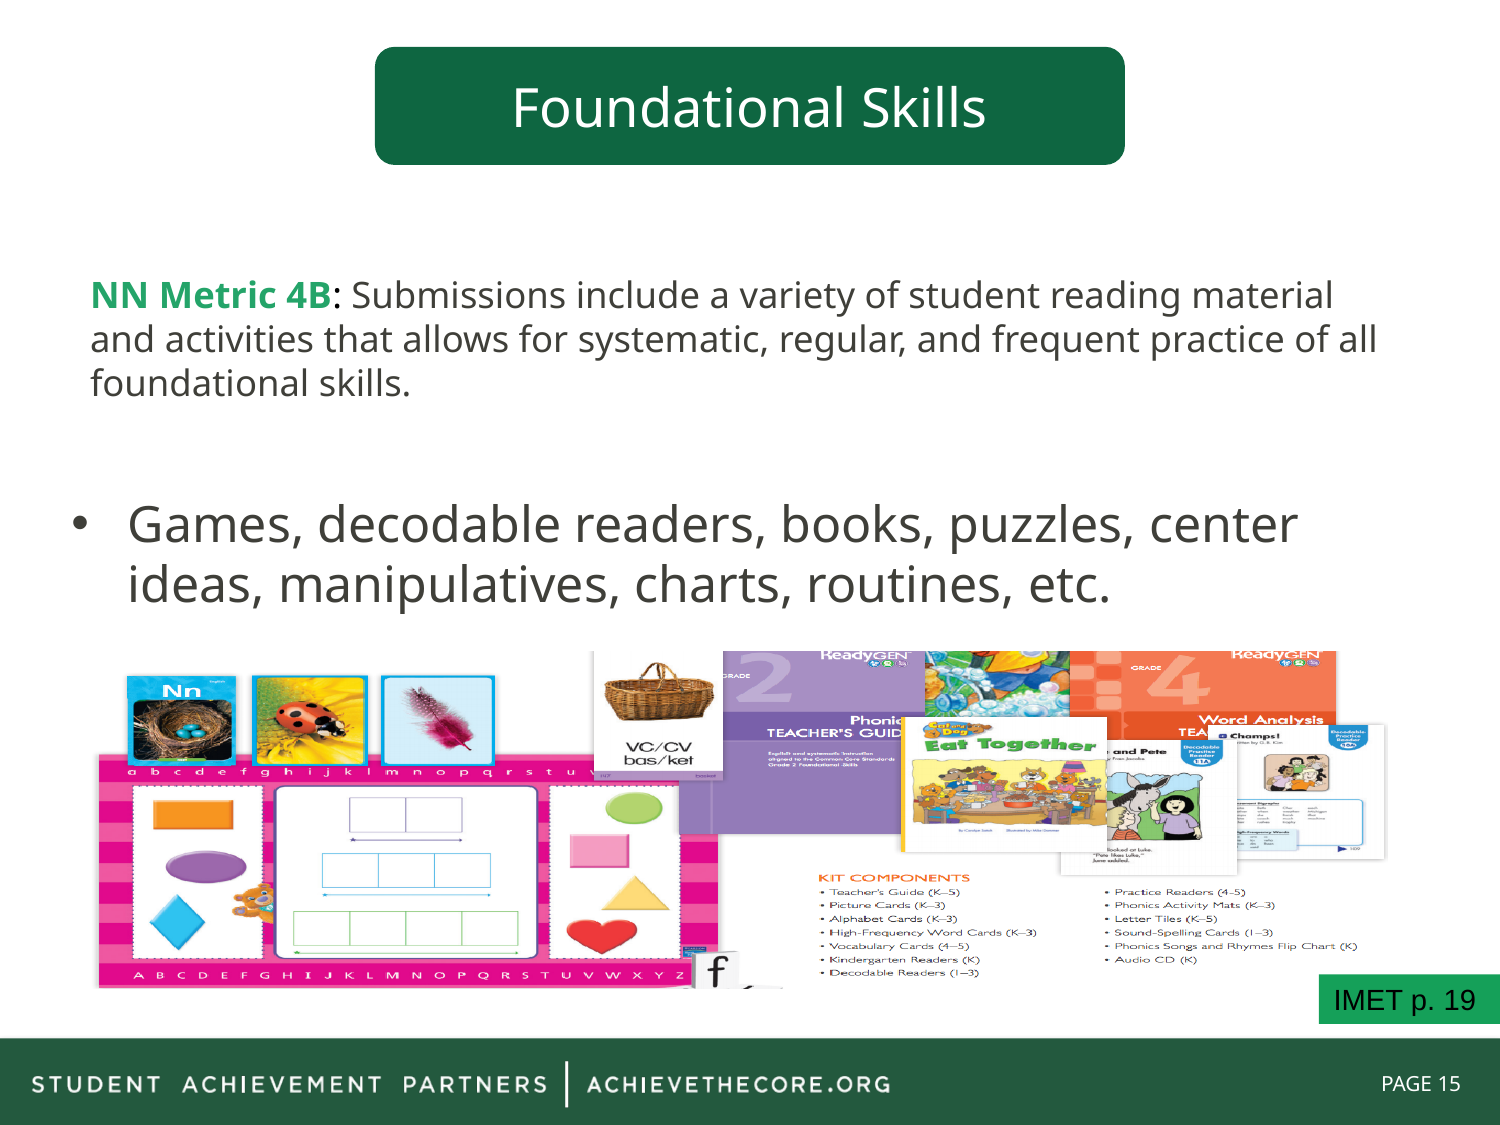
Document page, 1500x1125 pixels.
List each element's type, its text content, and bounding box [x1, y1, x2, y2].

title NN Metric 4B: Submissions include a variety of student reading material and activities that allows for systematic, regular, and frequent practice of all foundational skills. [75, 263, 1425, 452]
list Games, decodable readers, books, puzzles, center ideas, manipulatives, charts, routines, etc. [56, 415, 1407, 1125]
picture [74, 650, 1389, 989]
text_box IMET p. 19 [1318, 974, 1500, 1024]
text_box Foundational Skills [372, 44, 1128, 168]
